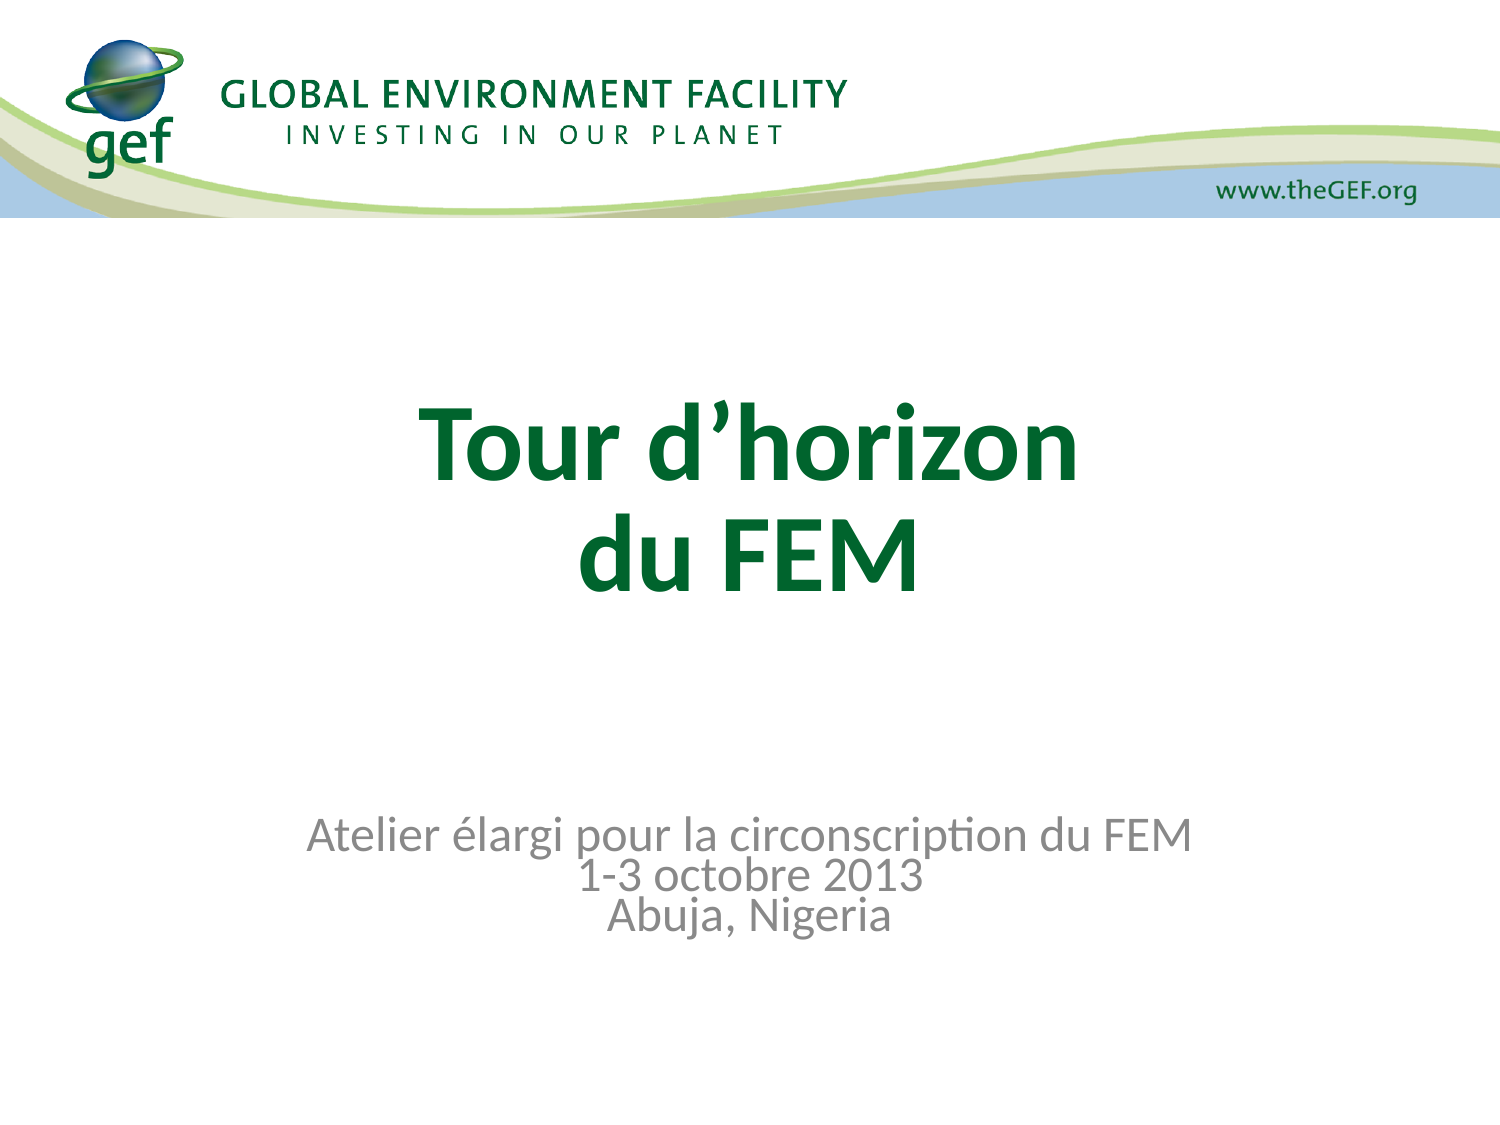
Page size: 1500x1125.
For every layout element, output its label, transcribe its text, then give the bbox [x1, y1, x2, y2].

subtitle Atelier élargi pour la circonscription du FEM 1-3 octobre 2013 Abuja, Nigeria [149, 812, 1351, 988]
title Tour d’horizon du FEM [62, 337, 1438, 763]
picture [0, 12, 1500, 218]
